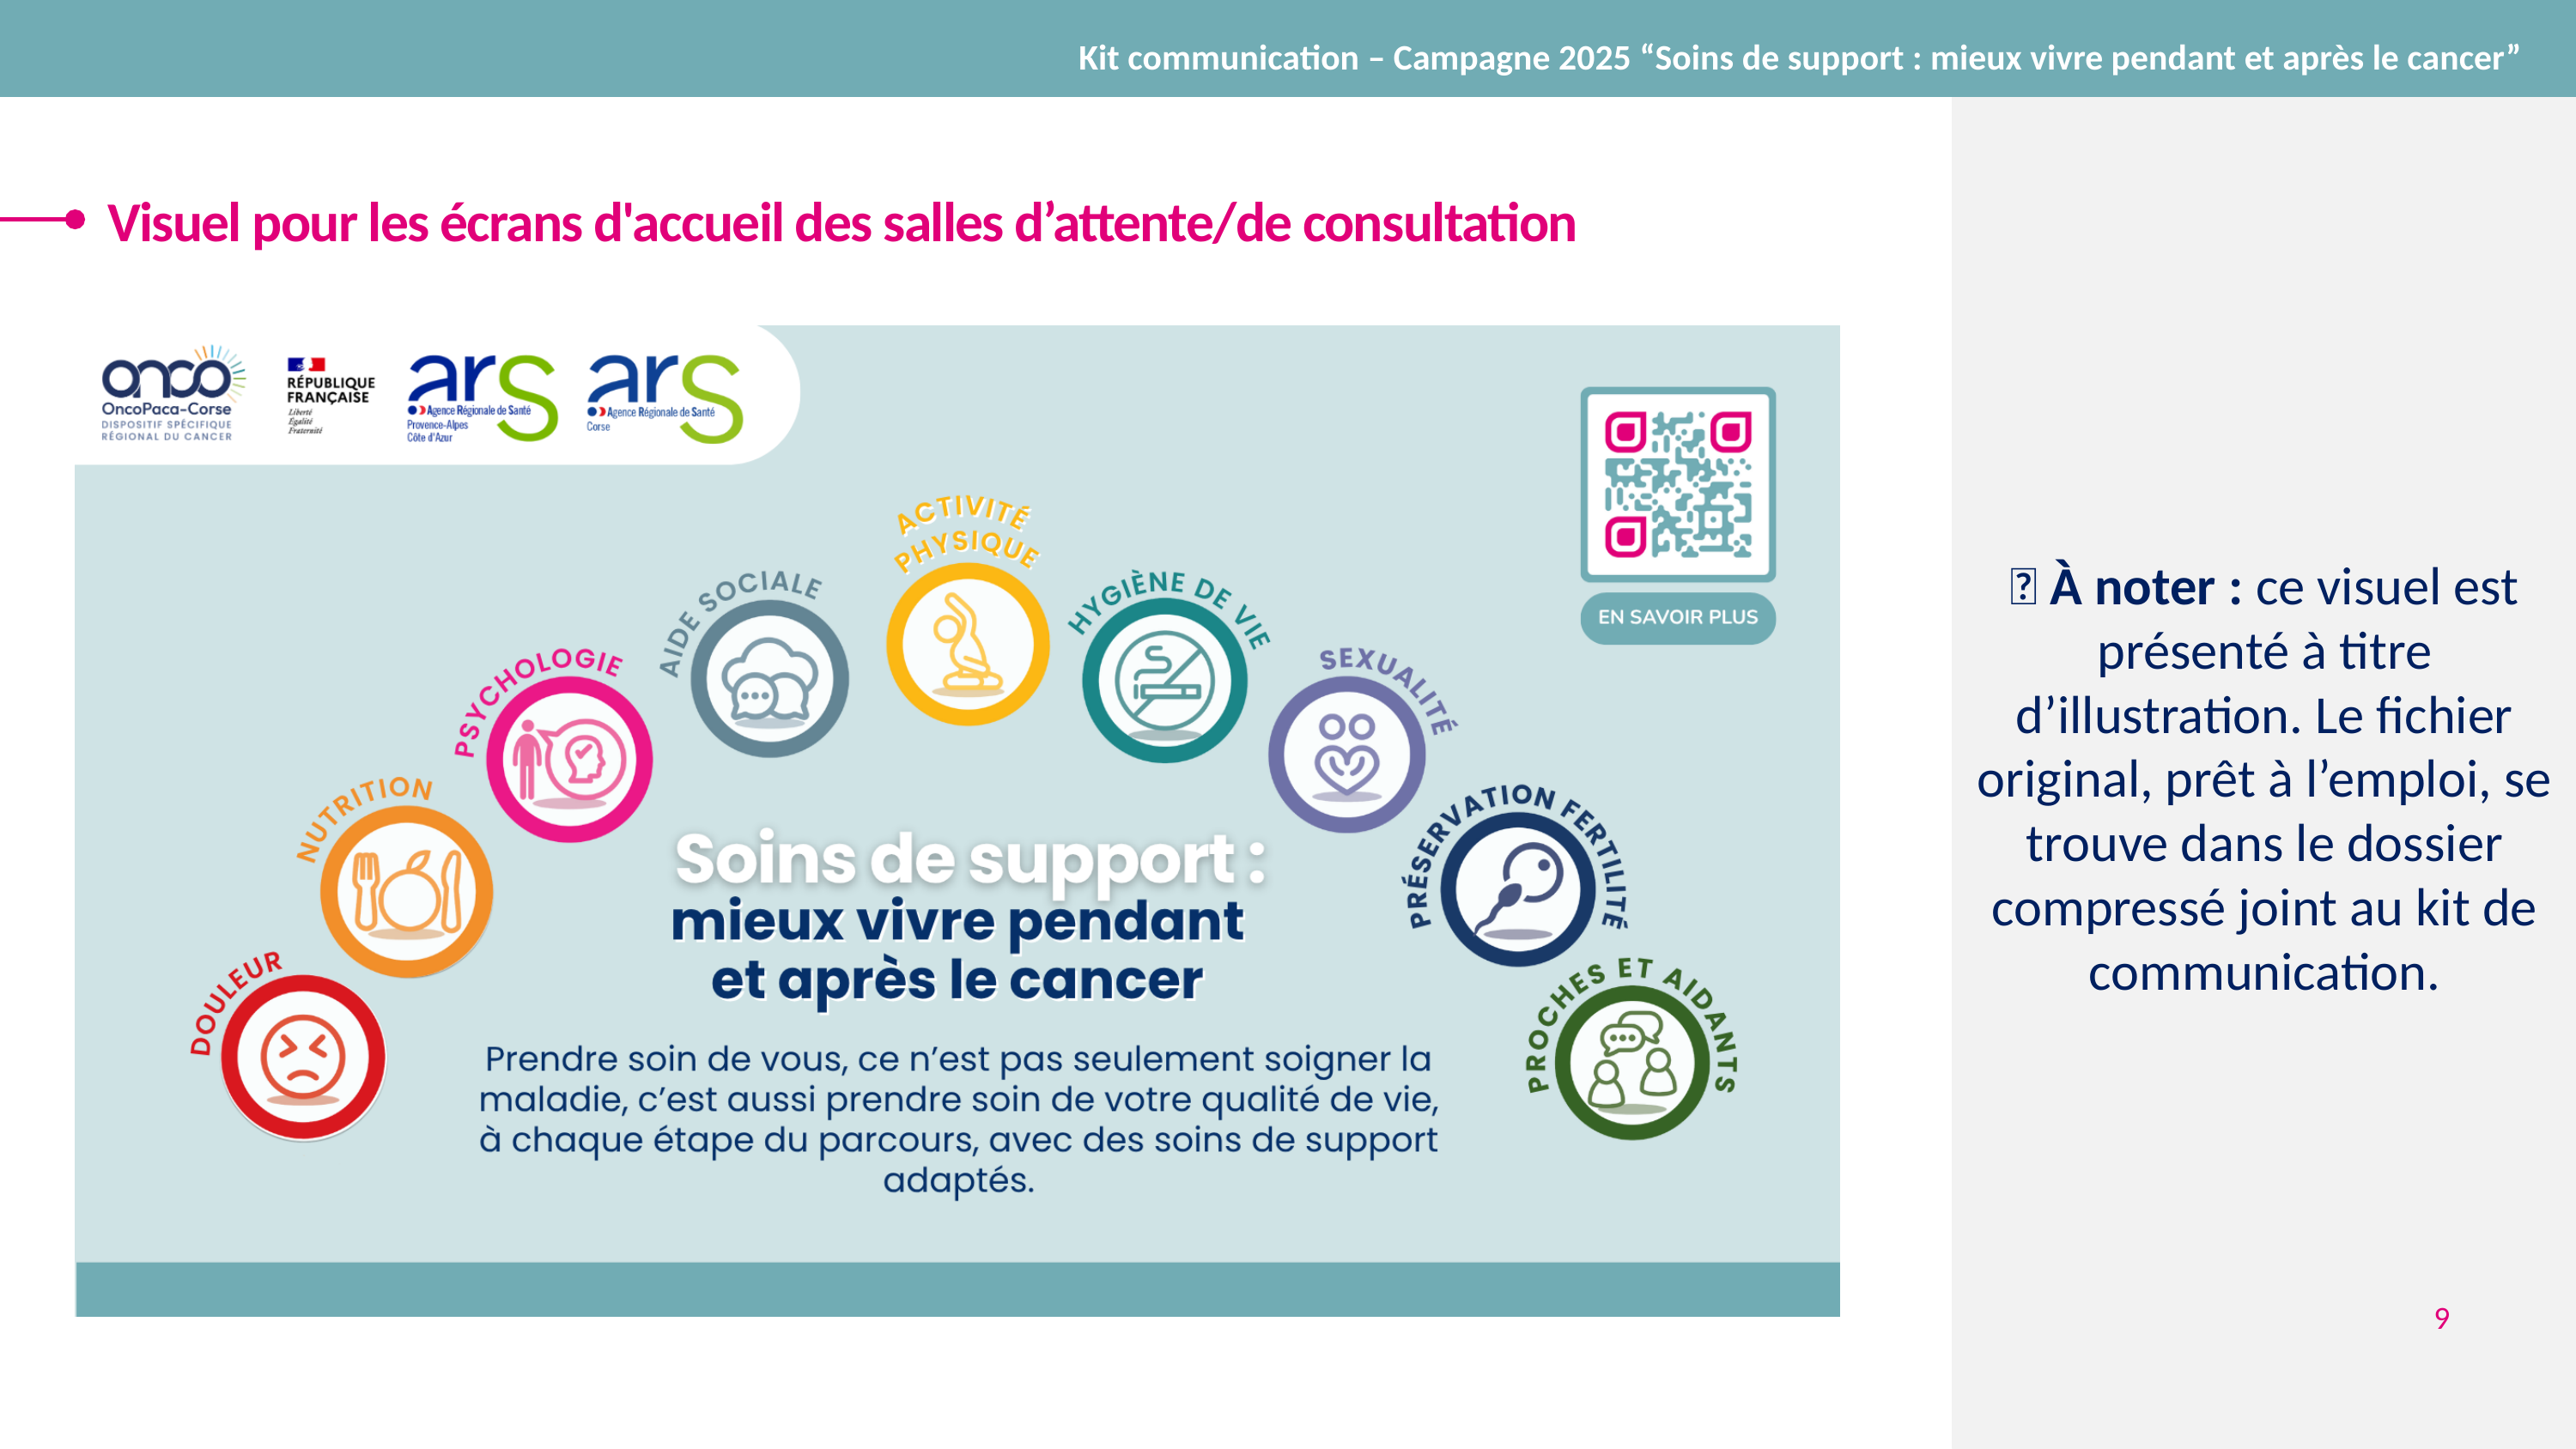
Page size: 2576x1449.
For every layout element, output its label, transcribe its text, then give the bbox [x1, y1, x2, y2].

text_box 9 [2433, 1298, 2451, 1337]
text_box [0, 210, 84, 228]
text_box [0, 0, 2576, 97]
text_box [1952, 106, 2576, 1449]
picture [75, 325, 1841, 1318]
text_box 🔎 À noter : ce visuel est présenté à titre d’illustration. Le fichier original, prêt à l’emploi, se trouve dans le dossier compressé joint au kit de communication. [1953, 544, 2576, 1008]
text_box Visuel pour les écrans d'accueil des salles d’attente/de consultation [107, 172, 1795, 253]
